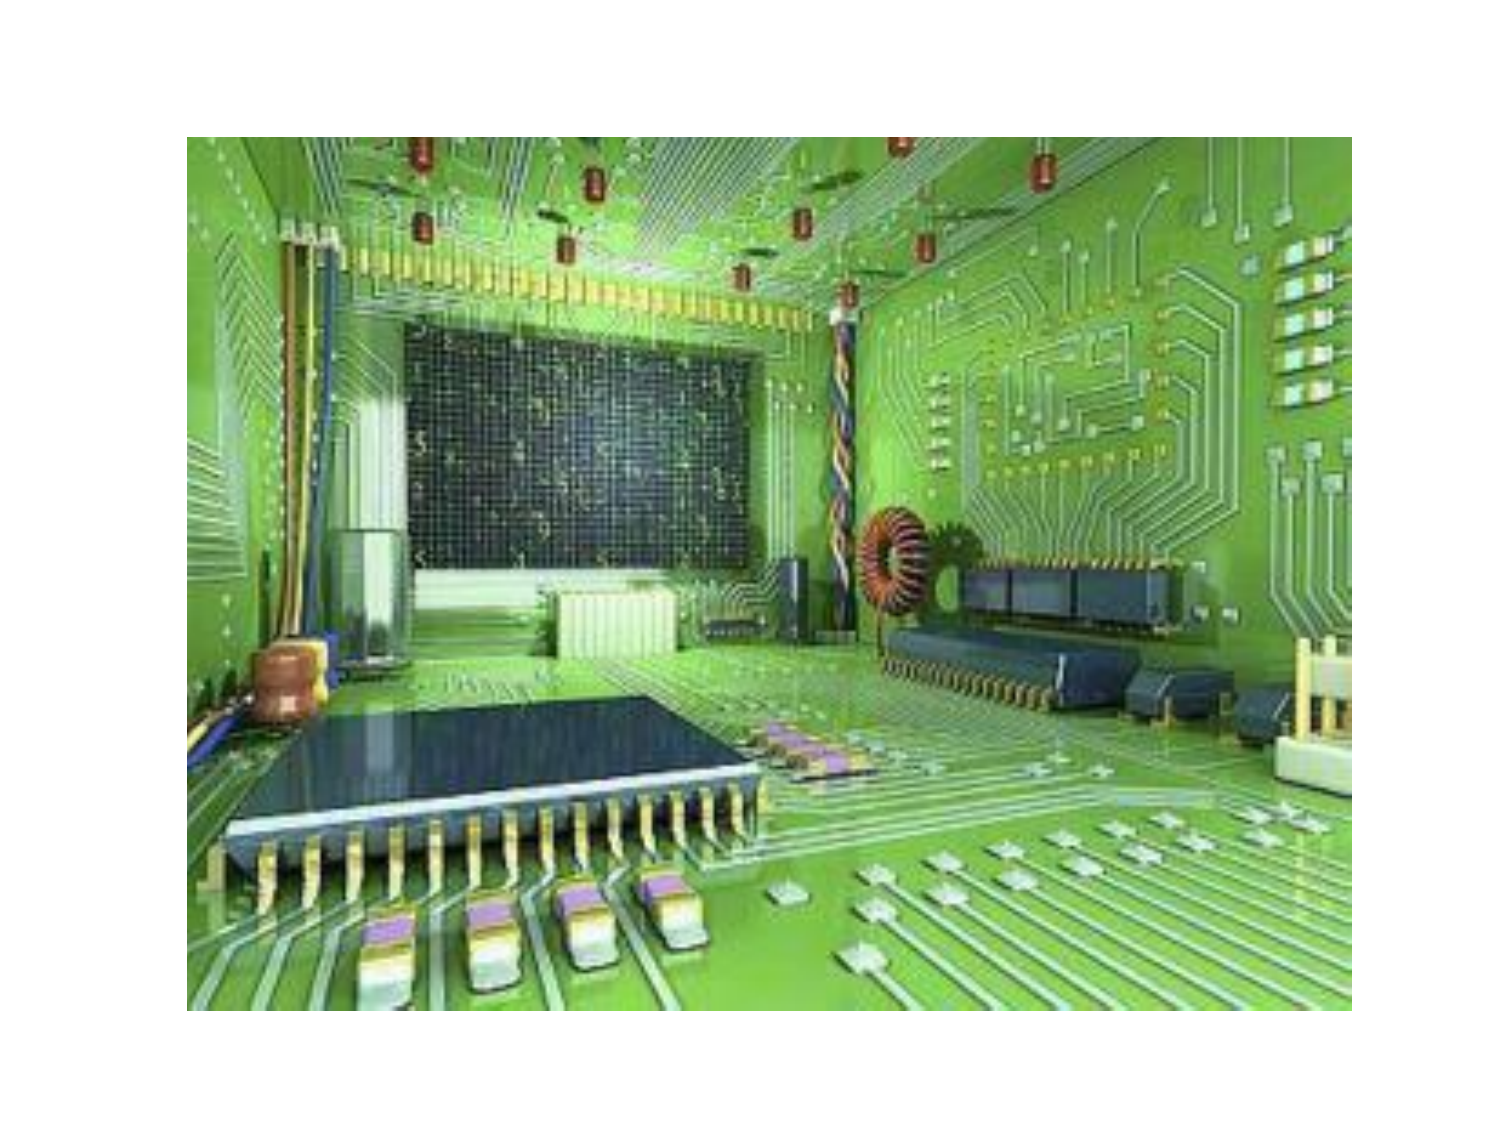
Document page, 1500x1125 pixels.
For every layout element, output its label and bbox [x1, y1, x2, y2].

picture [187, 137, 1352, 1011]
